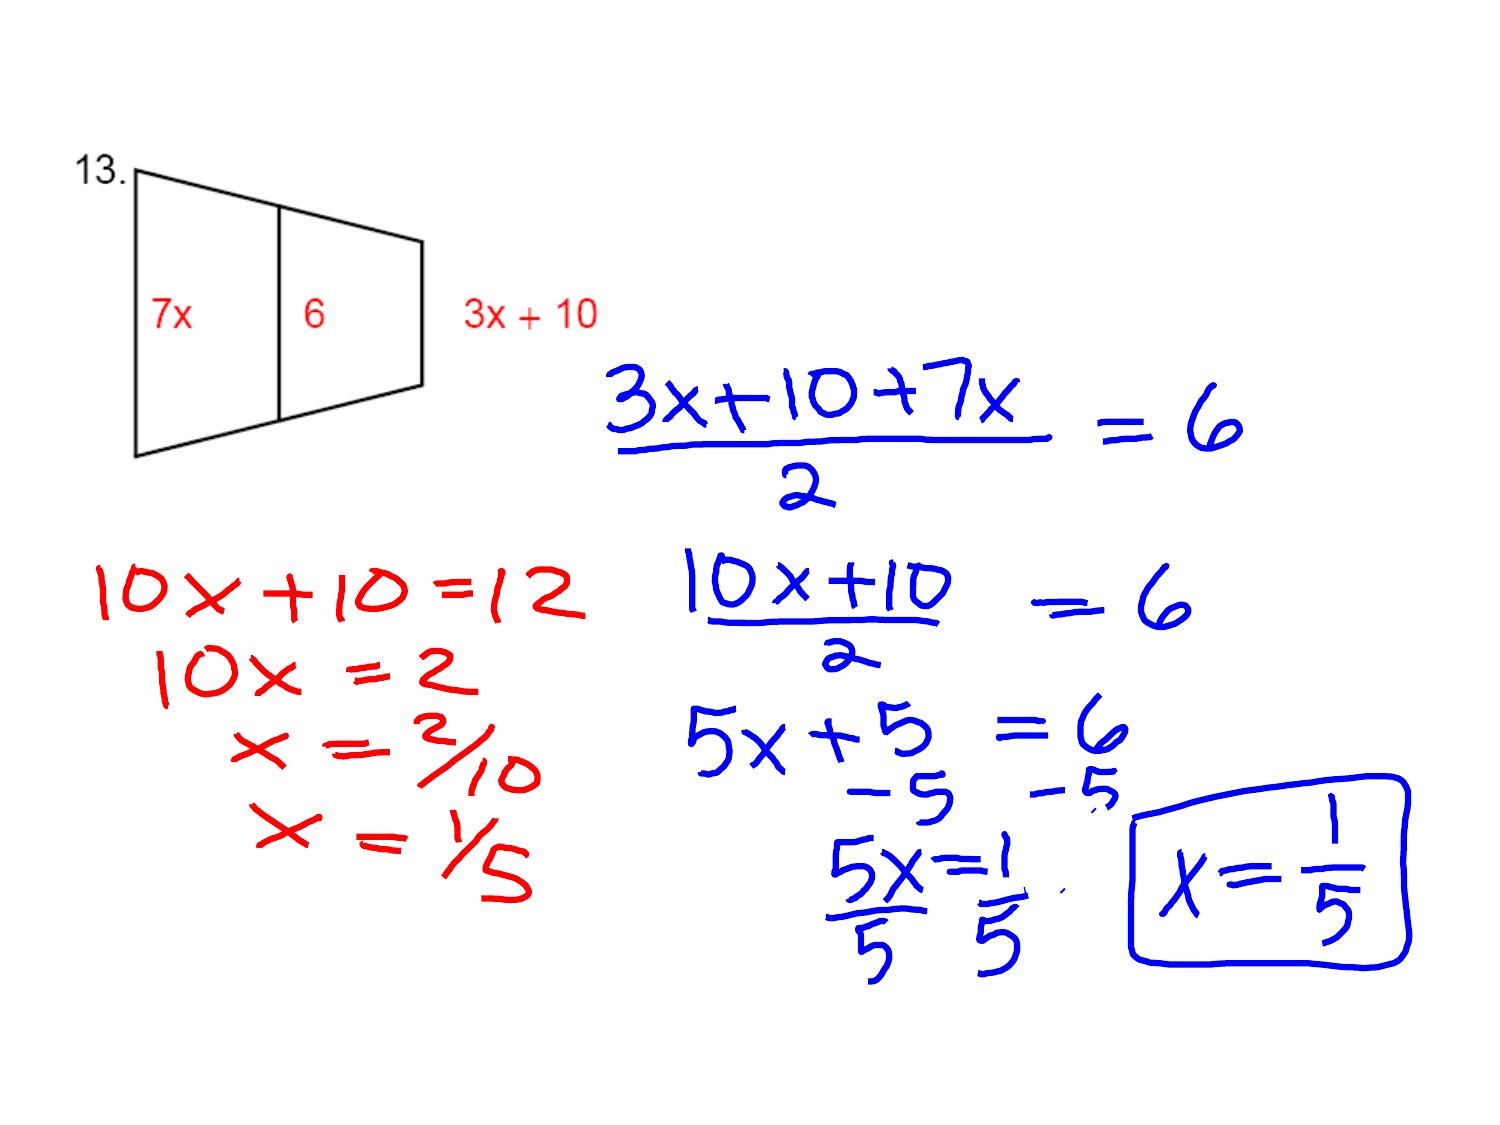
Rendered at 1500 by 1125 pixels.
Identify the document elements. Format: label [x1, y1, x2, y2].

text_box [258, 816, 321, 848]
text_box [714, 554, 754, 606]
text_box [98, 567, 107, 621]
text_box [354, 675, 390, 683]
text_box [1079, 694, 1127, 753]
text_box [948, 869, 988, 873]
text_box [357, 570, 406, 610]
text_box [441, 592, 473, 596]
text_box [158, 651, 168, 707]
text_box [690, 707, 736, 776]
text_box [707, 618, 939, 625]
text_box [932, 857, 981, 862]
text_box [795, 584, 809, 600]
text_box [1102, 435, 1153, 443]
text_box [1140, 565, 1190, 629]
text_box [294, 592, 313, 596]
text_box [682, 436, 1051, 450]
text_box [250, 657, 278, 680]
text_box [995, 402, 1013, 420]
text_box [186, 580, 240, 617]
text_box [186, 647, 236, 696]
text_box [1084, 768, 1117, 809]
text_box [687, 548, 695, 612]
text_box [774, 570, 809, 604]
text_box [725, 383, 745, 431]
text_box [434, 581, 472, 586]
text_box [857, 920, 890, 983]
text_box [361, 843, 402, 852]
text_box [979, 894, 1029, 905]
text_box [235, 733, 258, 749]
text_box [889, 368, 904, 390]
text_box [783, 370, 797, 419]
text_box [257, 664, 296, 696]
text_box [907, 564, 949, 607]
text_box [251, 804, 288, 831]
text_box [348, 664, 381, 673]
text_box [185, 574, 211, 600]
text_box [922, 359, 970, 419]
text_box [778, 564, 795, 583]
text_box [732, 397, 770, 401]
text_box [527, 568, 586, 617]
text_box [1029, 789, 1065, 796]
text_box [124, 565, 166, 610]
text_box [873, 390, 916, 395]
text_box [1189, 384, 1241, 450]
text_box [809, 370, 855, 416]
text_box [912, 772, 952, 824]
text_box [743, 729, 765, 751]
text_box [977, 906, 1018, 976]
text_box [981, 378, 998, 405]
text_box [211, 602, 225, 613]
text_box [470, 760, 485, 796]
text_box [825, 907, 928, 919]
text_box [824, 640, 881, 671]
text_box [442, 818, 497, 878]
picture [24, 112, 679, 521]
text_box [452, 809, 460, 843]
text_box [714, 397, 730, 402]
text_box [826, 720, 843, 763]
text_box [835, 734, 860, 741]
text_box [500, 758, 539, 791]
text_box [998, 734, 1049, 739]
text_box [493, 570, 504, 624]
text_box [684, 402, 707, 426]
text_box [415, 714, 457, 744]
text_box [324, 741, 369, 747]
text_box [888, 561, 894, 611]
text_box [980, 380, 1018, 422]
text_box [334, 751, 390, 758]
text_box [233, 734, 287, 763]
text_box [289, 832, 309, 846]
text_box [781, 464, 836, 509]
text_box [288, 575, 297, 622]
text_box [1003, 833, 1009, 878]
text_box [356, 835, 408, 841]
text_box [849, 790, 891, 794]
text_box [853, 579, 876, 583]
text_box [481, 845, 530, 901]
text_box [1130, 775, 1411, 969]
text_box [906, 872, 924, 891]
text_box [1051, 609, 1105, 617]
text_box [259, 750, 285, 769]
text_box [420, 650, 479, 693]
text_box [849, 562, 857, 608]
text_box [682, 388, 698, 407]
text_box [277, 678, 302, 693]
text_box [901, 392, 913, 414]
text_box [833, 837, 874, 901]
text_box [750, 726, 786, 767]
text_box [882, 851, 905, 873]
text_box [884, 851, 922, 902]
text_box [766, 751, 786, 773]
text_box [880, 702, 930, 755]
text_box [338, 575, 343, 622]
text_box [809, 733, 831, 738]
text_box [418, 726, 493, 788]
